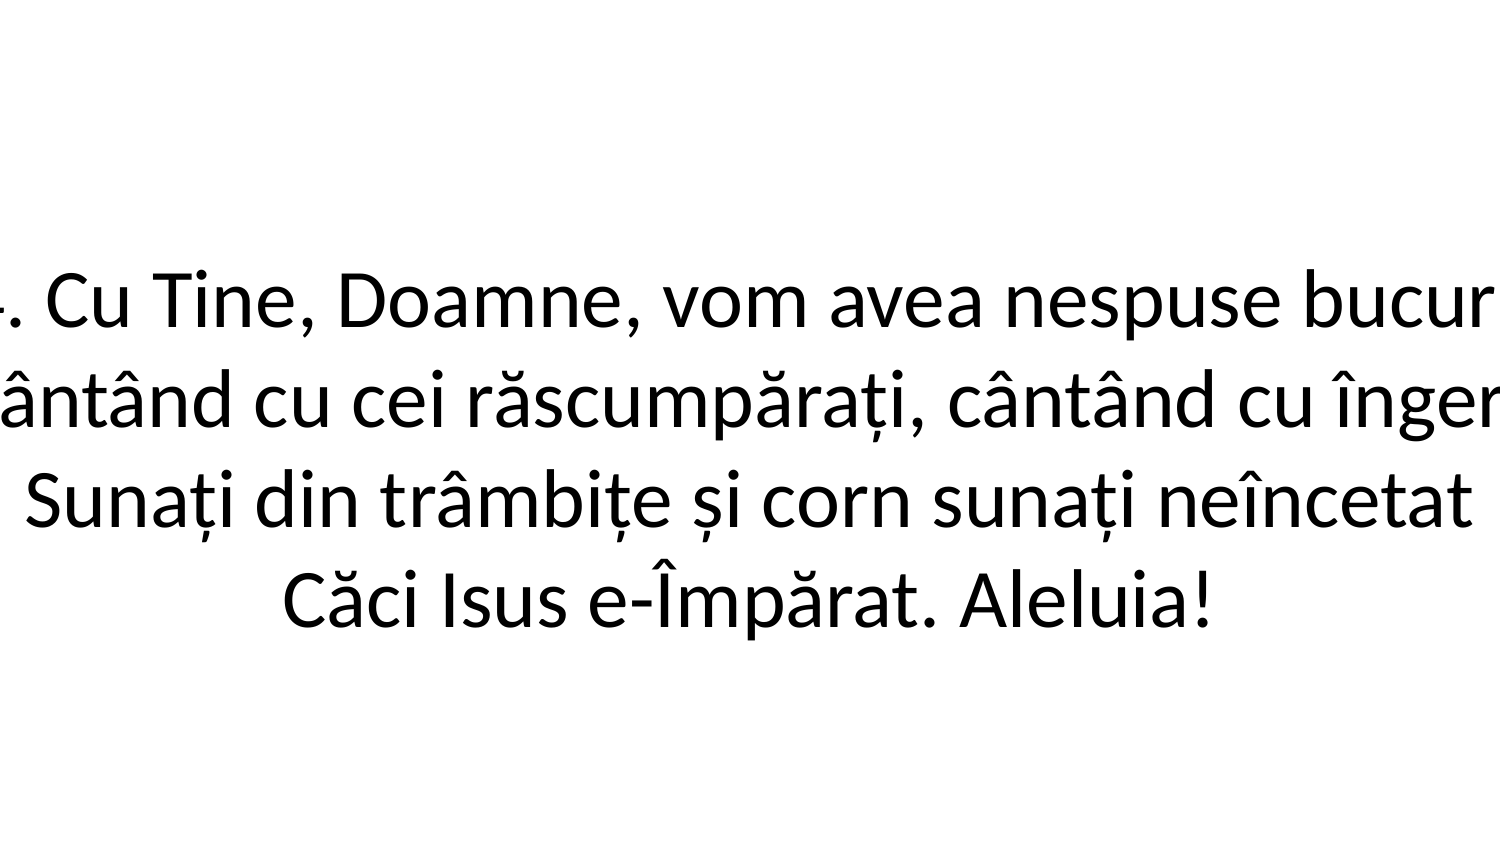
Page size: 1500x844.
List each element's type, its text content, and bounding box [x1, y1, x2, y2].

text_box 4. Cu Tine, Doamne, vom avea nespuse bucurii Cântând cu cei răscumpărați, cântând cu îngerii Sunați din trâmbițe și corn sunați neîncetat Căci Isus e-Împărat. Aleluia! [0, 192, 1500, 652]
